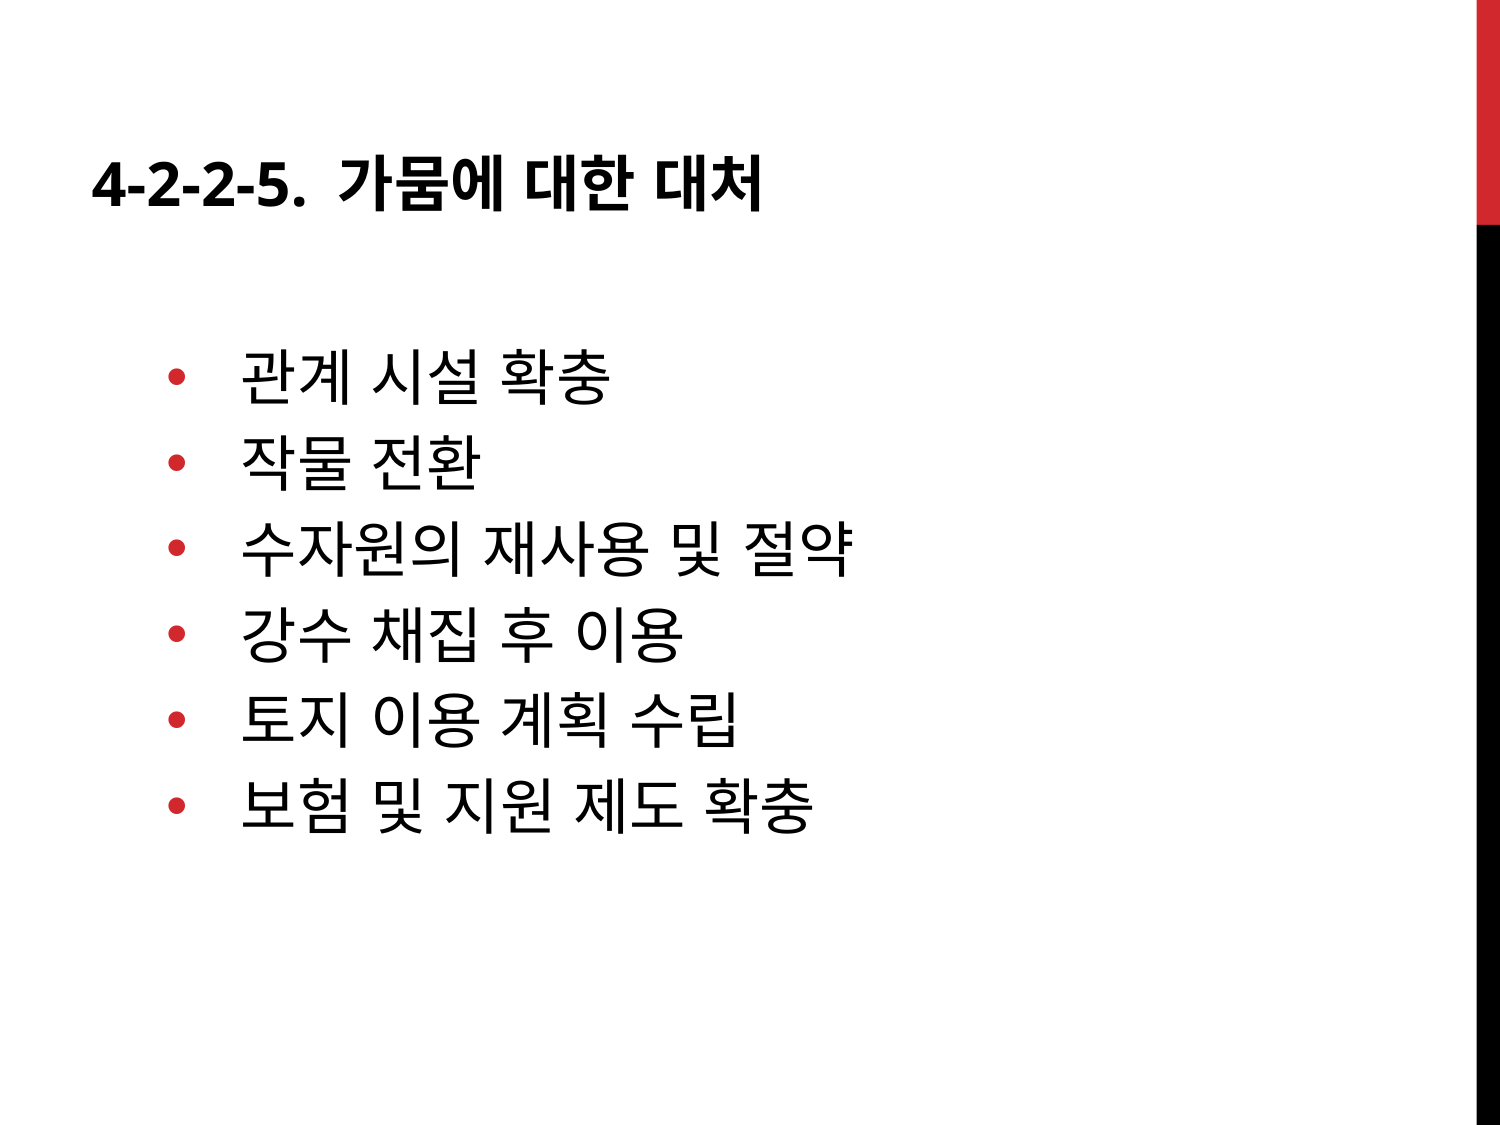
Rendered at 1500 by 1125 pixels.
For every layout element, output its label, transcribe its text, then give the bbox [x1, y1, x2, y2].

list 4-2-2-5. 가뭄에 대한 대처 관계 시설 확충 작물 전환 수자원의 재사용 및 절약 강수 채집 후 이용 토지 이용 계획 수립 보험 및 지원 제도 확충 [76, 137, 1327, 855]
